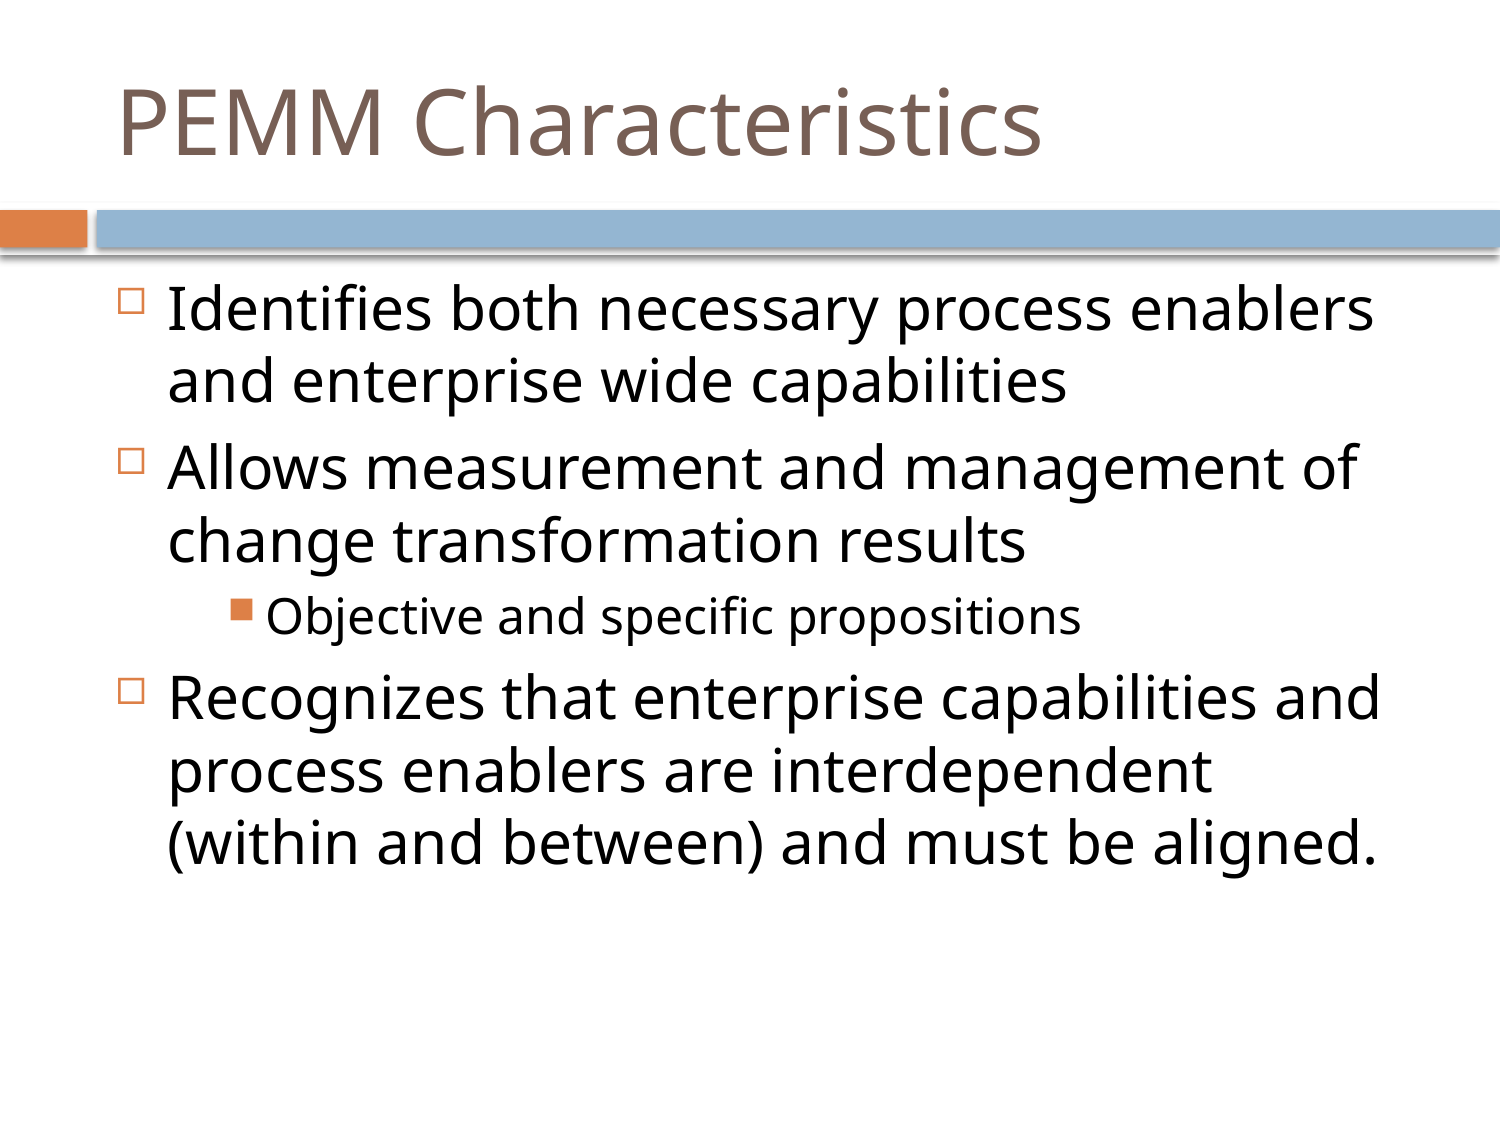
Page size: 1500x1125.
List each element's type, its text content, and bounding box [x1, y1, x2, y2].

title PEMM Characteristics [100, 37, 1438, 200]
list Identifies both necessary process enablers and enterprise wide capabilities Allows measurement and management of change transformation results Objective and specific propositions Recognizes that enterprise capabilities and process enablers are interdependent (within and between) and must be aligned. [100, 262, 1438, 1000]
